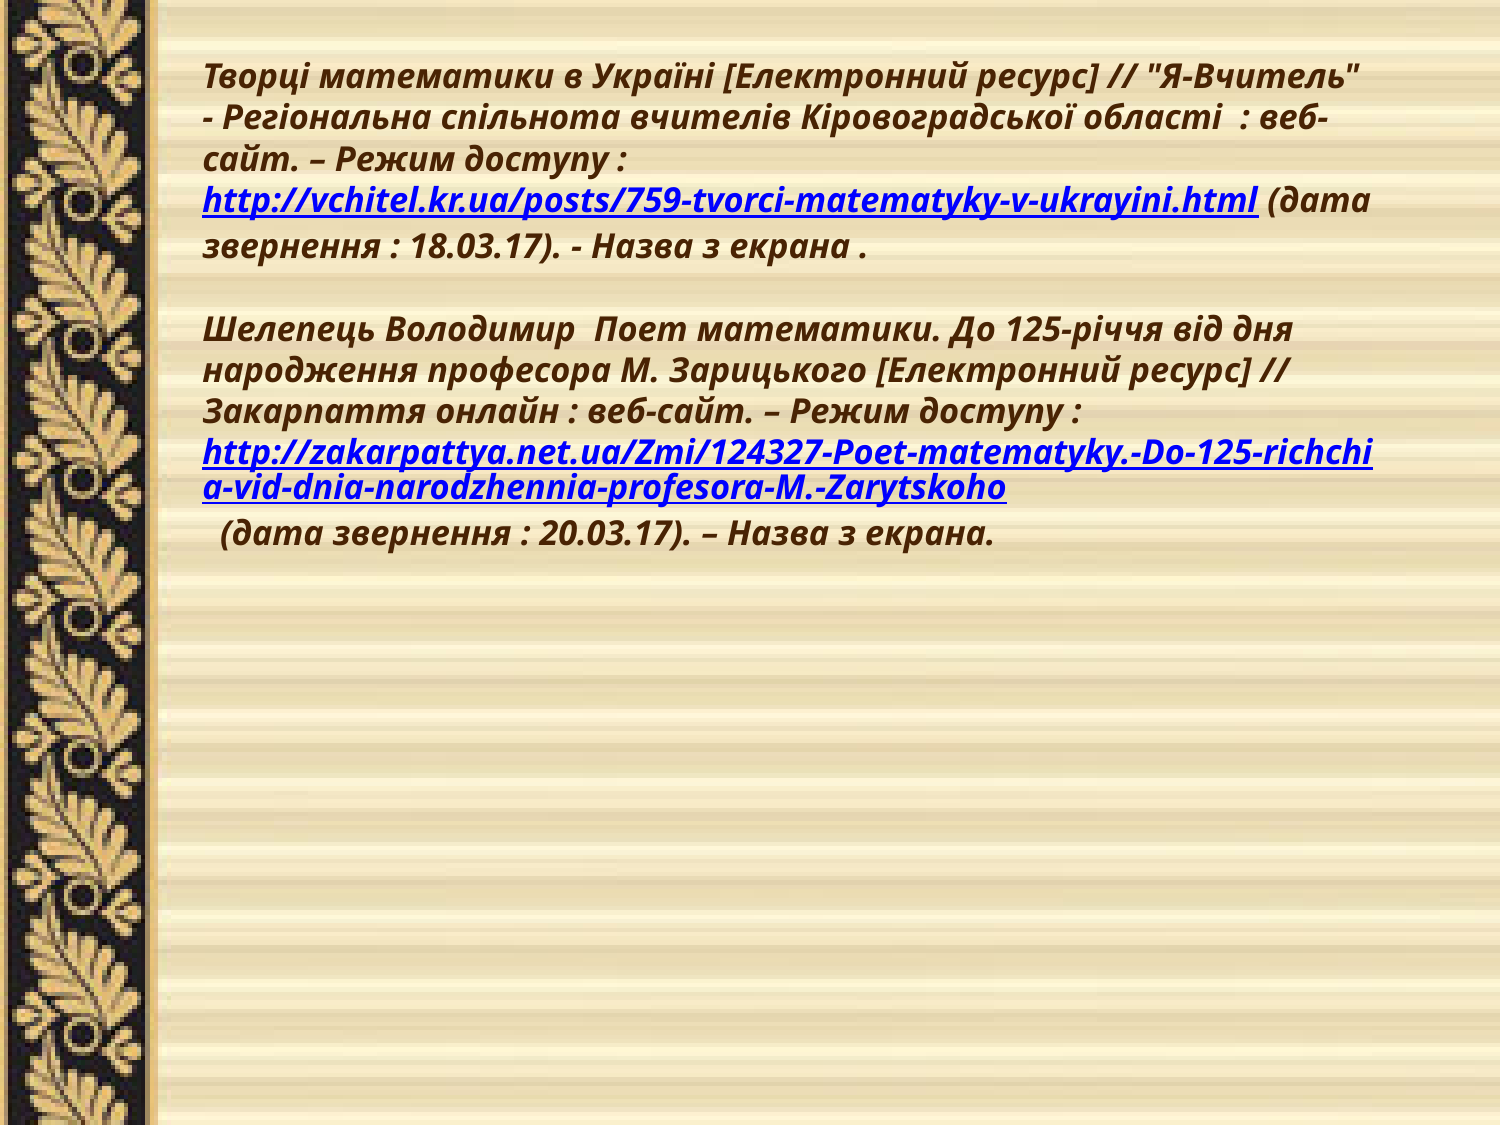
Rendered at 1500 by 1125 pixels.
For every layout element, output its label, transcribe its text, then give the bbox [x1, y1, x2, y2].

text_box Творці математики в Україні [Електронний ресурс] // "Я-Вчитель" - Регіональна спільнота вчителів Кіровоградської області : веб-сайт. – Режим доступу : http://vchitel.kr.ua/posts/759-tvorci-matematyky-v-ukrayini.html (дата звернення : 18.03.17). - Назва з екрана . Шелепець Володимир Поет математики. До 125-річчя від дня народження професора М. Зарицького [Електронний ресурс] // Закарпаття онлайн : веб-сайт. – Режим доступу : http://zakarpattya.net.ua/Zmi/124327-Poet-matematyky.-Do-125-richchia-vid-dnia-narodzhennia-profesora-M.-Zarytskoho (дата звернення : 20.03.17). – Назва з екрана. [187, 46, 1395, 526]
picture [0, 0, 1500, 1125]
